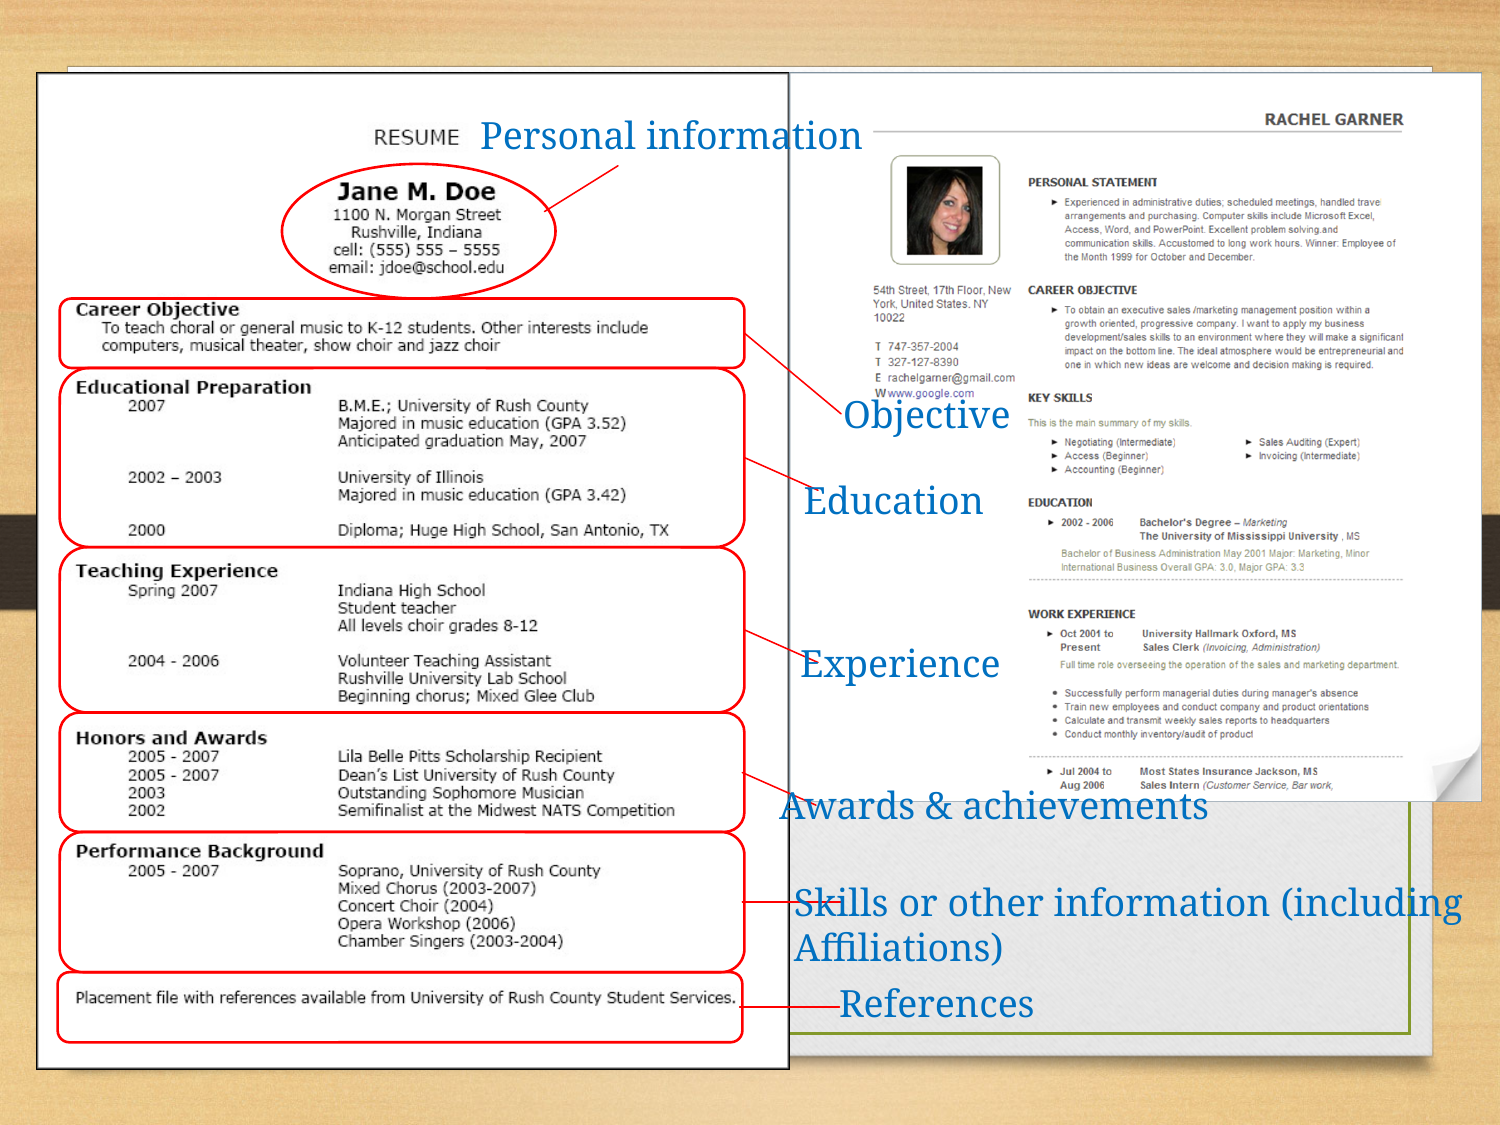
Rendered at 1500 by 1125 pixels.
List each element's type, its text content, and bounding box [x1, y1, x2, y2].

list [789, 71, 1483, 802]
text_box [744, 457, 819, 491]
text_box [742, 772, 817, 806]
text_box Skills or other information (including Affiliations) [790, 871, 1479, 977]
text_box References [824, 972, 1050, 1032]
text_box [744, 332, 842, 415]
text_box Awards & achievements [790, 802, 1225, 835]
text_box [544, 165, 619, 212]
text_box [744, 629, 819, 663]
picture [0, 0, 1500, 1125]
